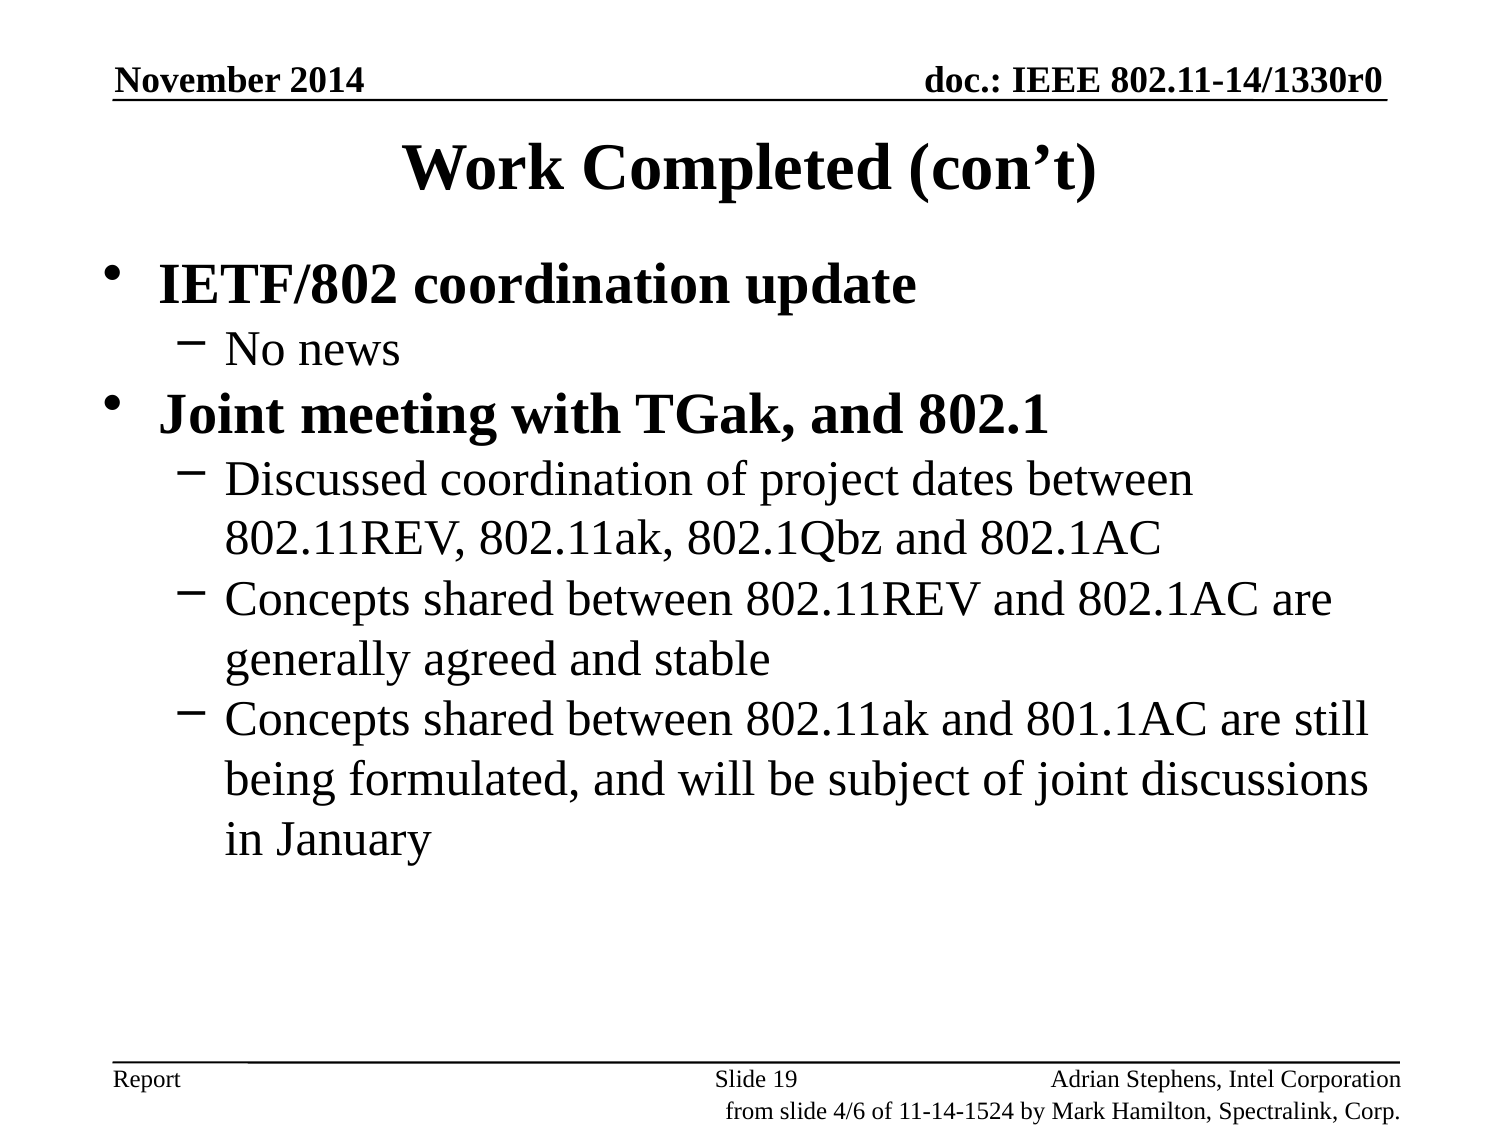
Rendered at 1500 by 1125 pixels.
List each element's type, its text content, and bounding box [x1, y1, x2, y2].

title Work Completed (con’t) [112, 112, 1388, 213]
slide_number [114, 54, 374, 101]
text_box from slide 4/6 of 11-14-1524 by Mark Hamilton, Spectralink, Corp. [343, 1087, 1417, 1125]
list IETF/802 coordination update No news Joint meeting with TGak, and 802.1 Discussed coordination of project dates between 802.11REV, 802.11ak, 802.1Qbz and 802.1AC Concepts shared between 802.11REV and 802.1AC are generally agreed and stable Concepts shared between 802.11ak and 801.1AC are still being formulated, and will be subject of joint discussions in January [87, 237, 1388, 1000]
slide_number Slide 19 [712, 1061, 800, 1087]
footer Adrian Stephens, Intel Corporation [1047, 1061, 1402, 1087]
